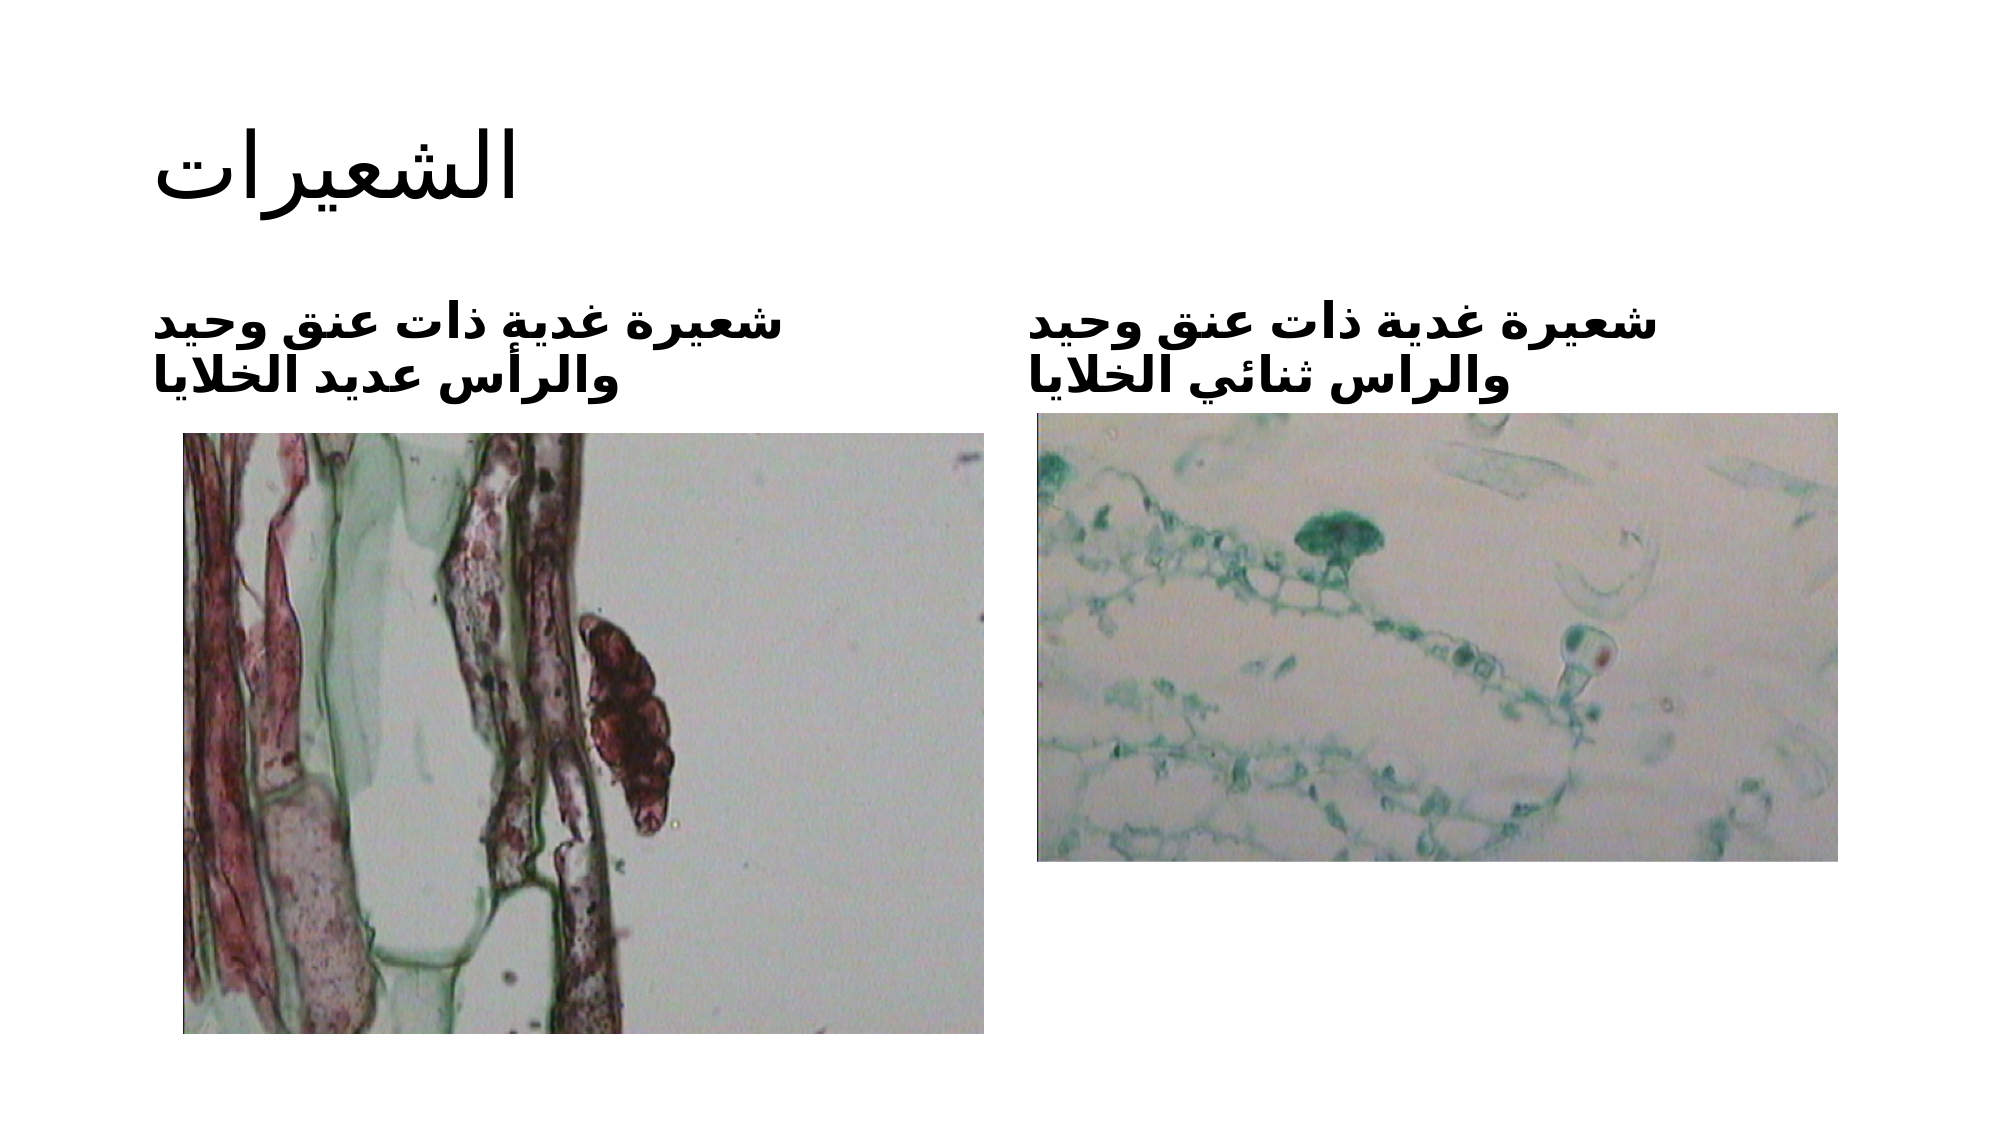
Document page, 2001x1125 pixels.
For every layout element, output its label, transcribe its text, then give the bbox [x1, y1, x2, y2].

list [1037, 413, 1838, 1014]
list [183, 433, 984, 1034]
title الشعيرات [137, 59, 1863, 278]
list شعيرة غدية ذات عنق وحيد والراس ثنائي الخلايا [1012, 275, 1863, 411]
list شعيرة غدية ذات عنق وحيد والرأس عديد الخلايا [137, 275, 984, 411]
